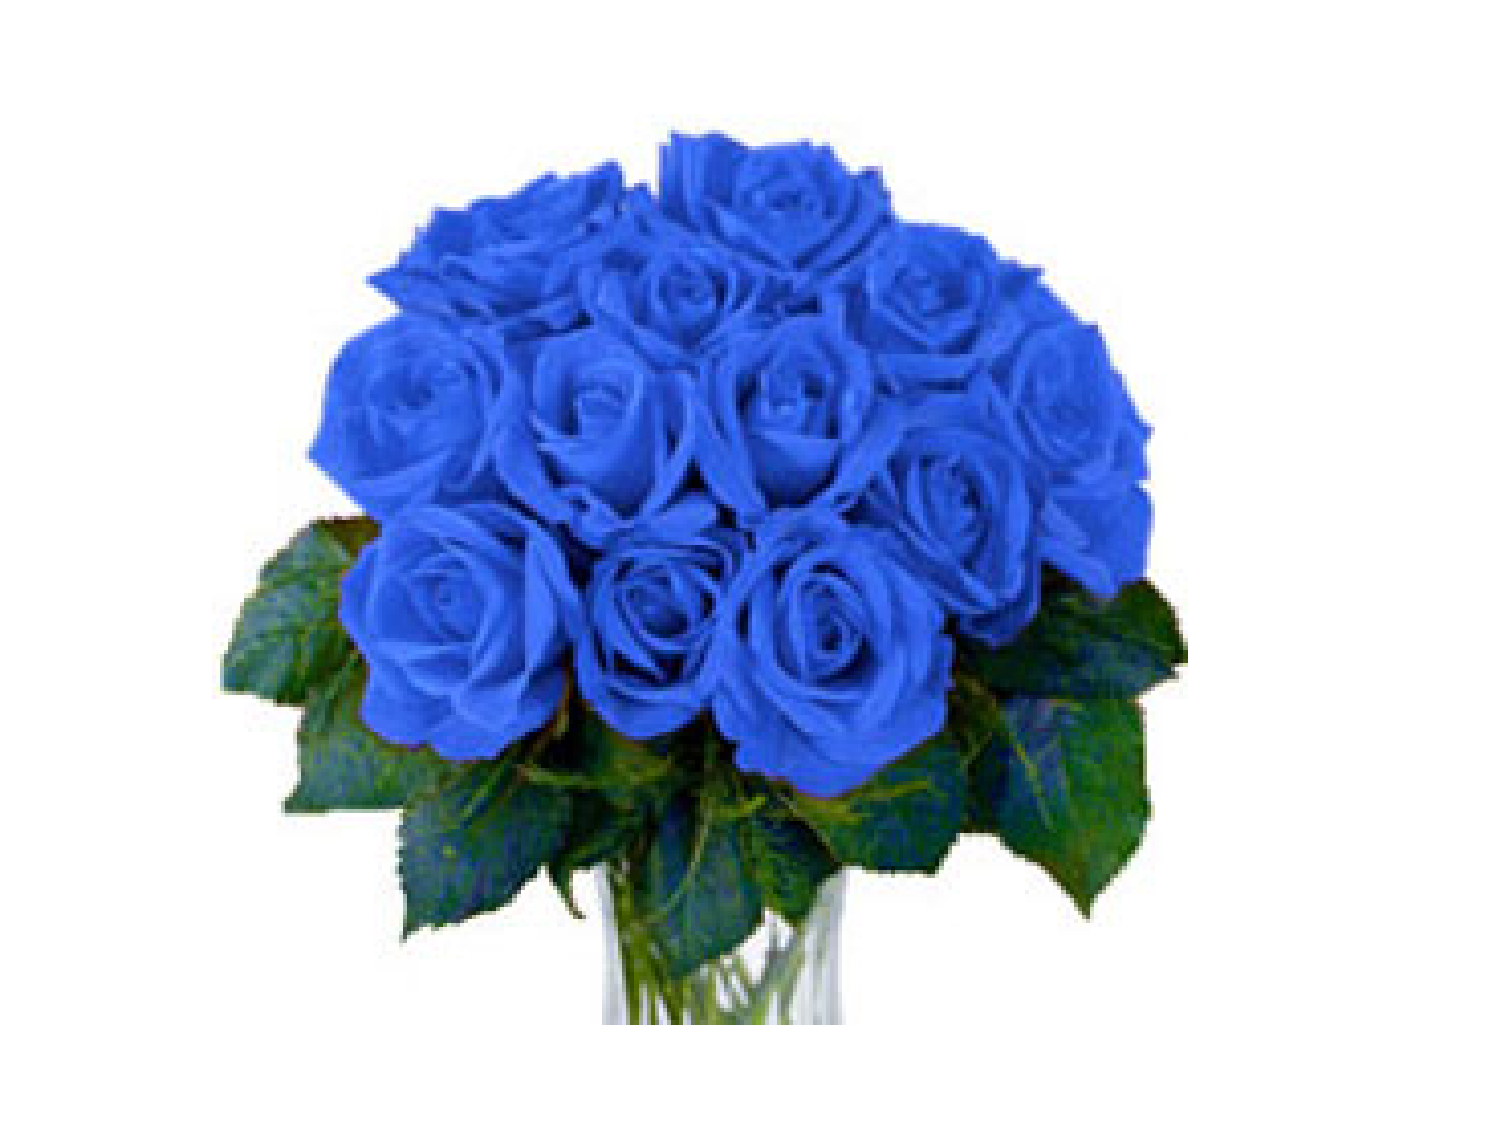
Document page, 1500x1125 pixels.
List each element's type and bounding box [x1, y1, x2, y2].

picture [212, 49, 1188, 1026]
